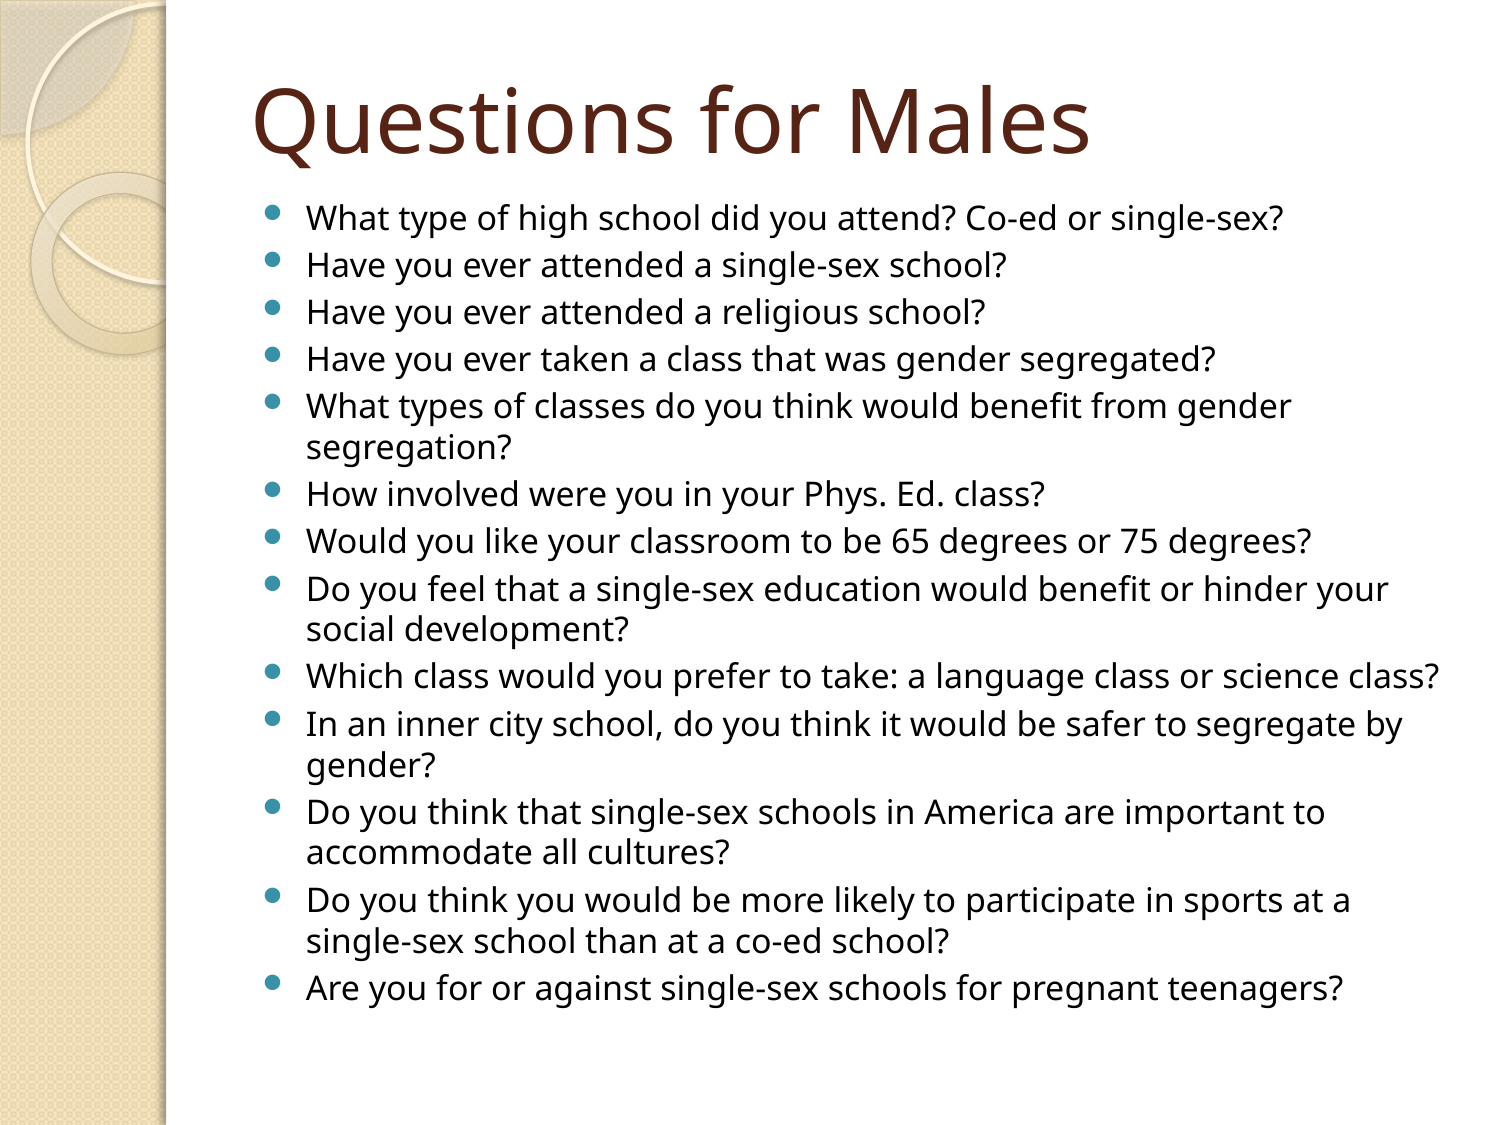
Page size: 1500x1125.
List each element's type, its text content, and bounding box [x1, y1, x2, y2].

list What type of high school did you attend? Co-ed or single-sex? Have you ever attended a single-sex school? Have you ever attended a religious school? Have you ever taken a class that was gender segregated? What types of classes do you think would benefit from gender segregation? How involved were you in your Phys. Ed. class? Would you like your classroom to be 65 degrees or 75 degrees? Do you feel that a single-sex education would benefit or hinder your social development? Which class would you prefer to take: a language class or science class? In an inner city school, do you think it would be safer to segregate by gender? Do you think that single-sex schools in America are important to accommodate all cultures? Do you think you would be more likely to participate in sports at a single-sex school than at a co-ed school? Are you for or against single-sex schools for pregnant teenagers? [235, 188, 1466, 1025]
title Questions for Males [235, 24, 1466, 188]
